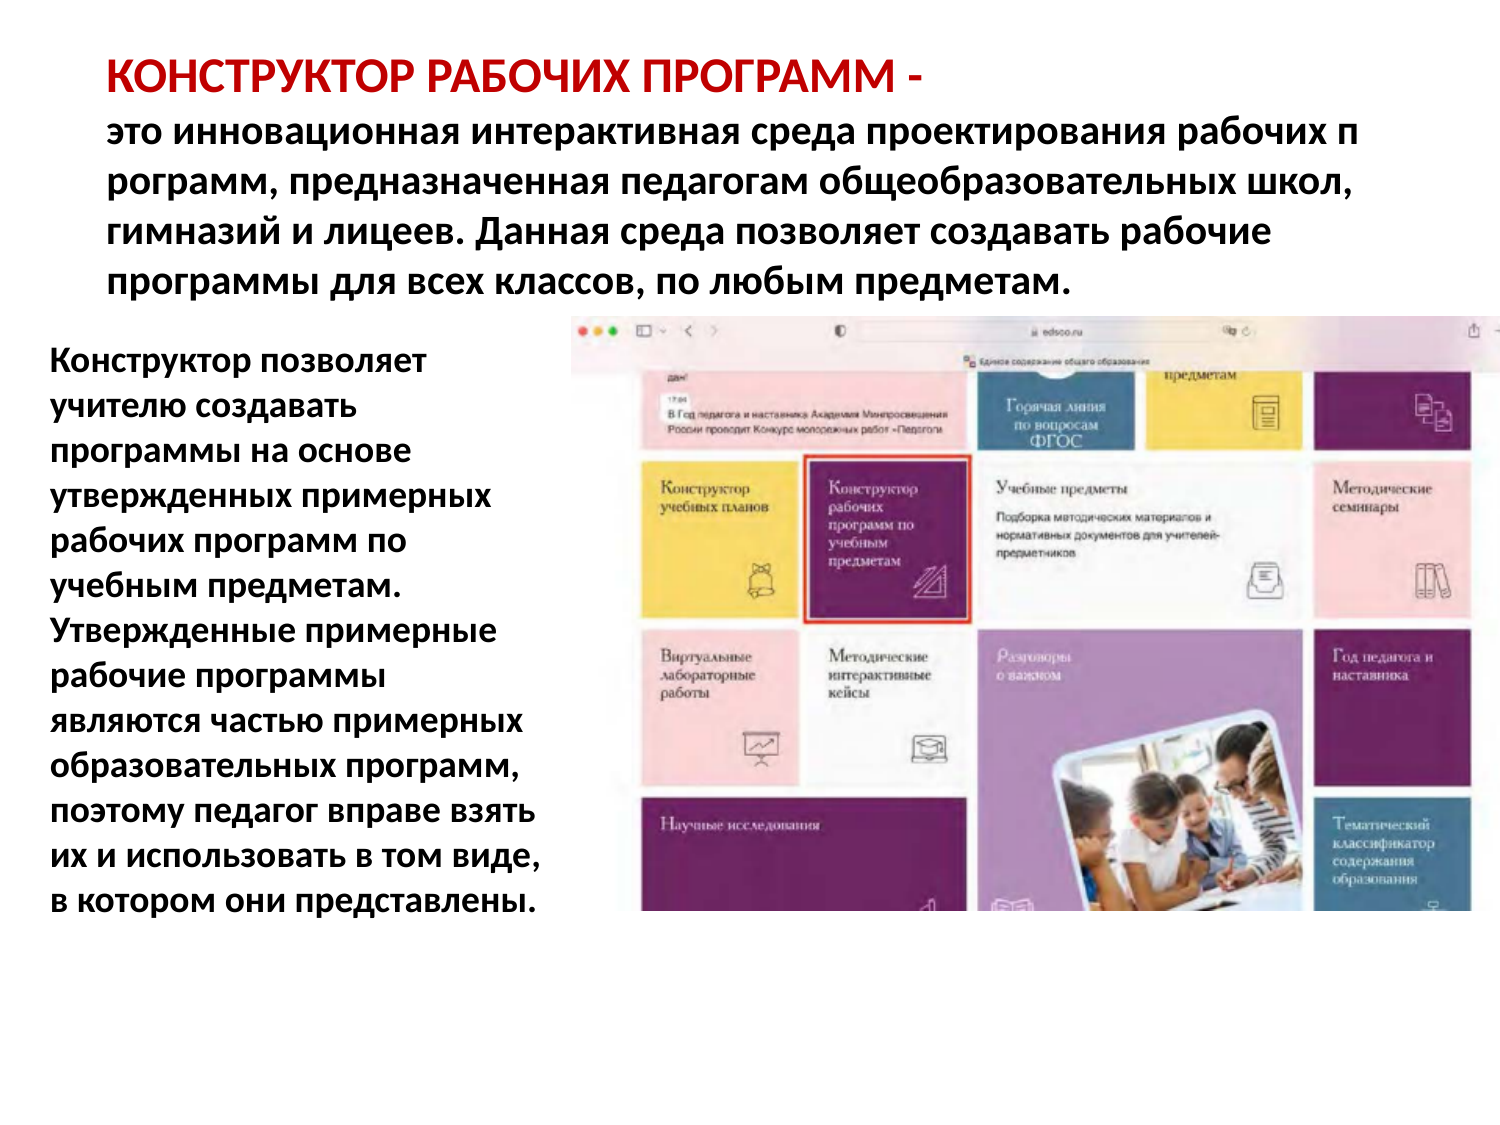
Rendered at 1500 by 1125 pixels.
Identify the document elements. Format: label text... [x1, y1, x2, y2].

text_box Конструктор позволяет учителю создавать программы на основе утвержденных примерных рабочих программ по учебным предметам. Утвержденные примерные рабочие программы являются частью примерных образовательных программ, поэтому педагог вправе взять их и использовать в том виде, в котором они представлены. [35, 328, 563, 928]
list КОНСТРУКТОР РАБОЧИХ ПРОГРАММ - это инновационная интерактивная среда проектирования рабочих программ, предназначенная педагогам общеобразовательных школ, гимназий и лицеев. Данная среда позволяет создавать рабочие программы для всех классов, по любым предметам. [35, 35, 1386, 516]
picture [571, 316, 1500, 911]
